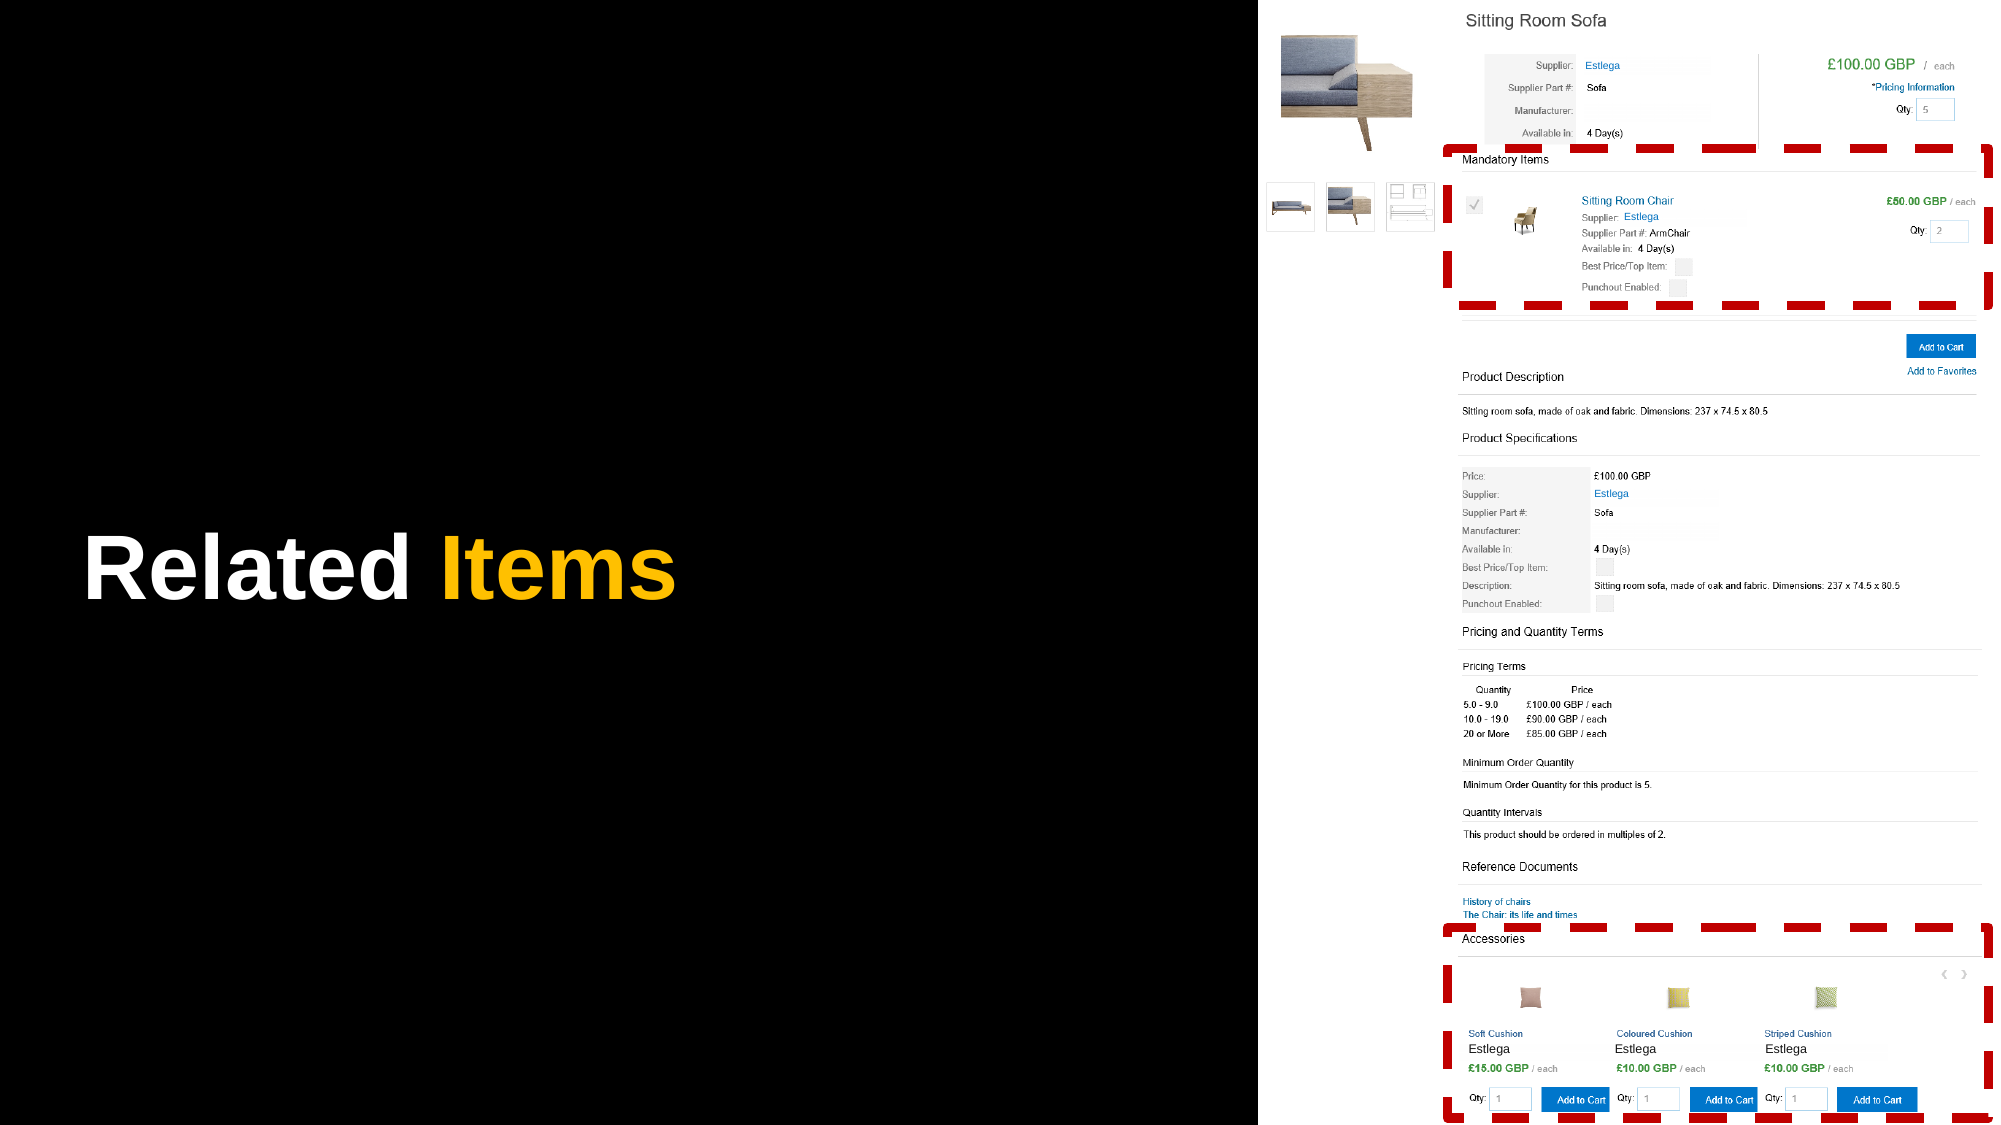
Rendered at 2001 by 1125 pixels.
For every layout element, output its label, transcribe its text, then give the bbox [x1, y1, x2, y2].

title Related Items [82, 506, 807, 619]
picture [1257, 0, 2001, 1125]
